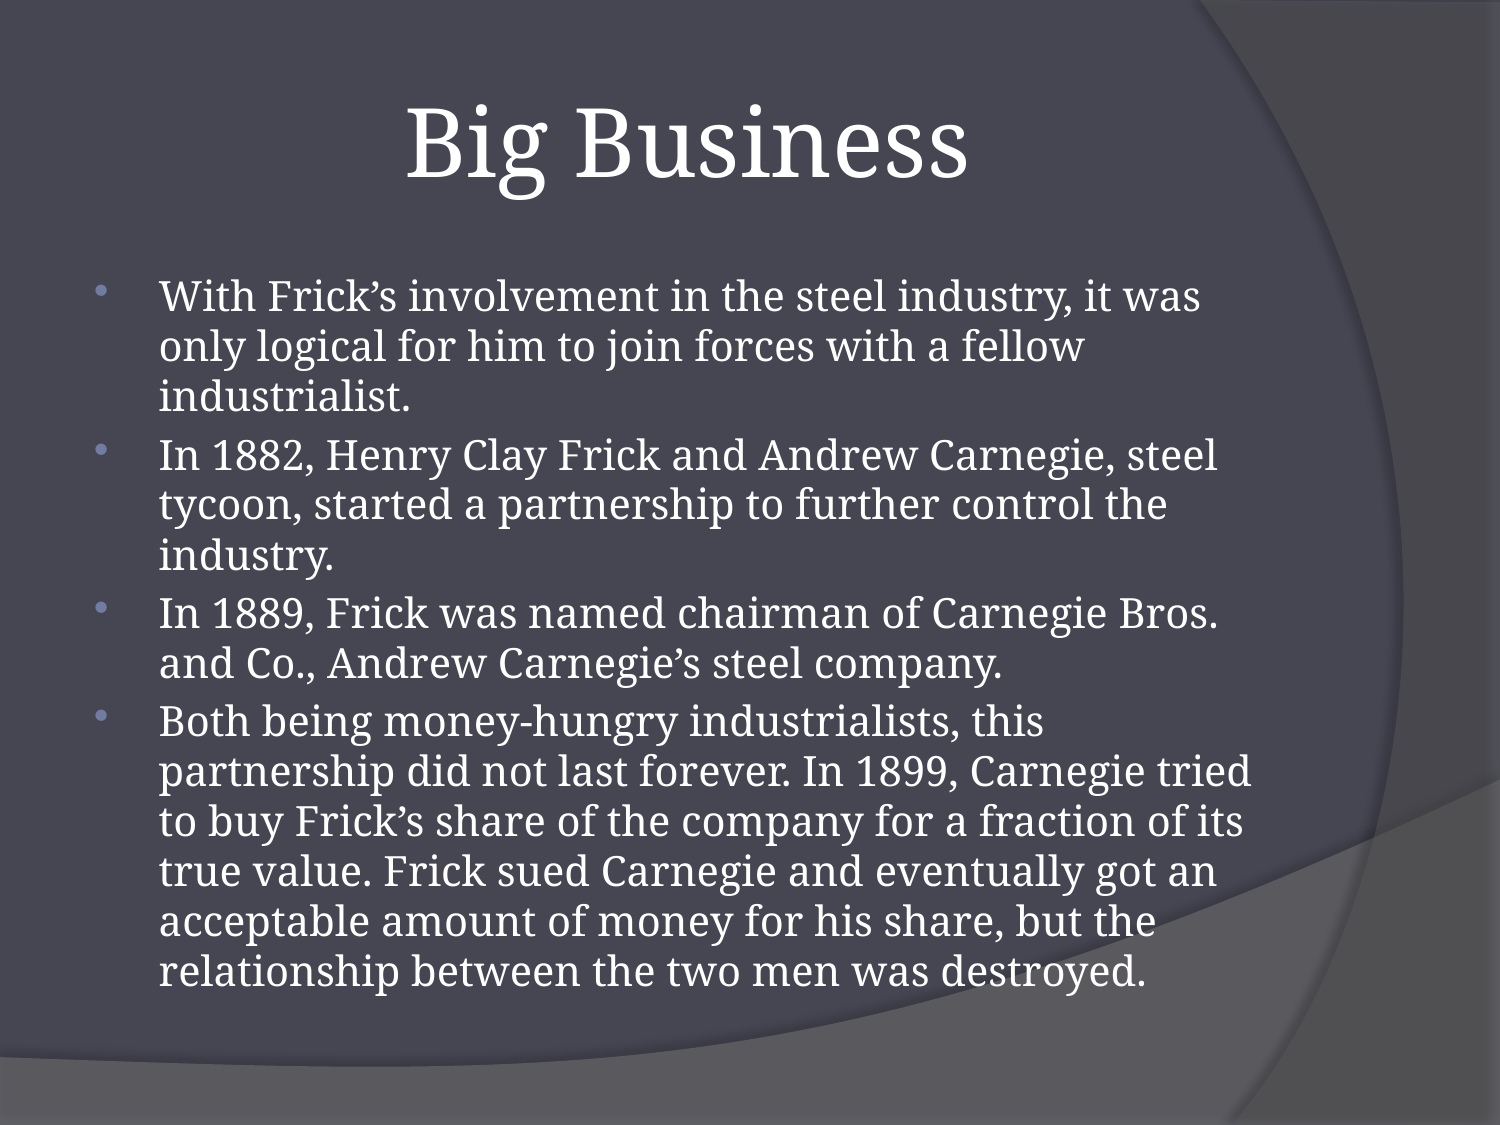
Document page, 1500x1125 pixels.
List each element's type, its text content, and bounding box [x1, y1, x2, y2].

title Big Business [75, 45, 1300, 233]
list With Frick’s involvement in the steel industry, it was only logical for him to join forces with a fellow industrialist. In 1882, Henry Clay Frick and Andrew Carnegie, steel tycoon, started a partnership to further control the industry. In 1889, Frick was named chairman of Carnegie Bros. and Co., Andrew Carnegie’s steel company. Both being money-hungry industrialists, this partnership did not last forever. In 1899, Carnegie tried to buy Frick’s share of the company for a fraction of its true value. Frick sued Carnegie and eventually got an acceptable amount of money for his share, but the relationship between the two men was destroyed. [75, 262, 1300, 1005]
